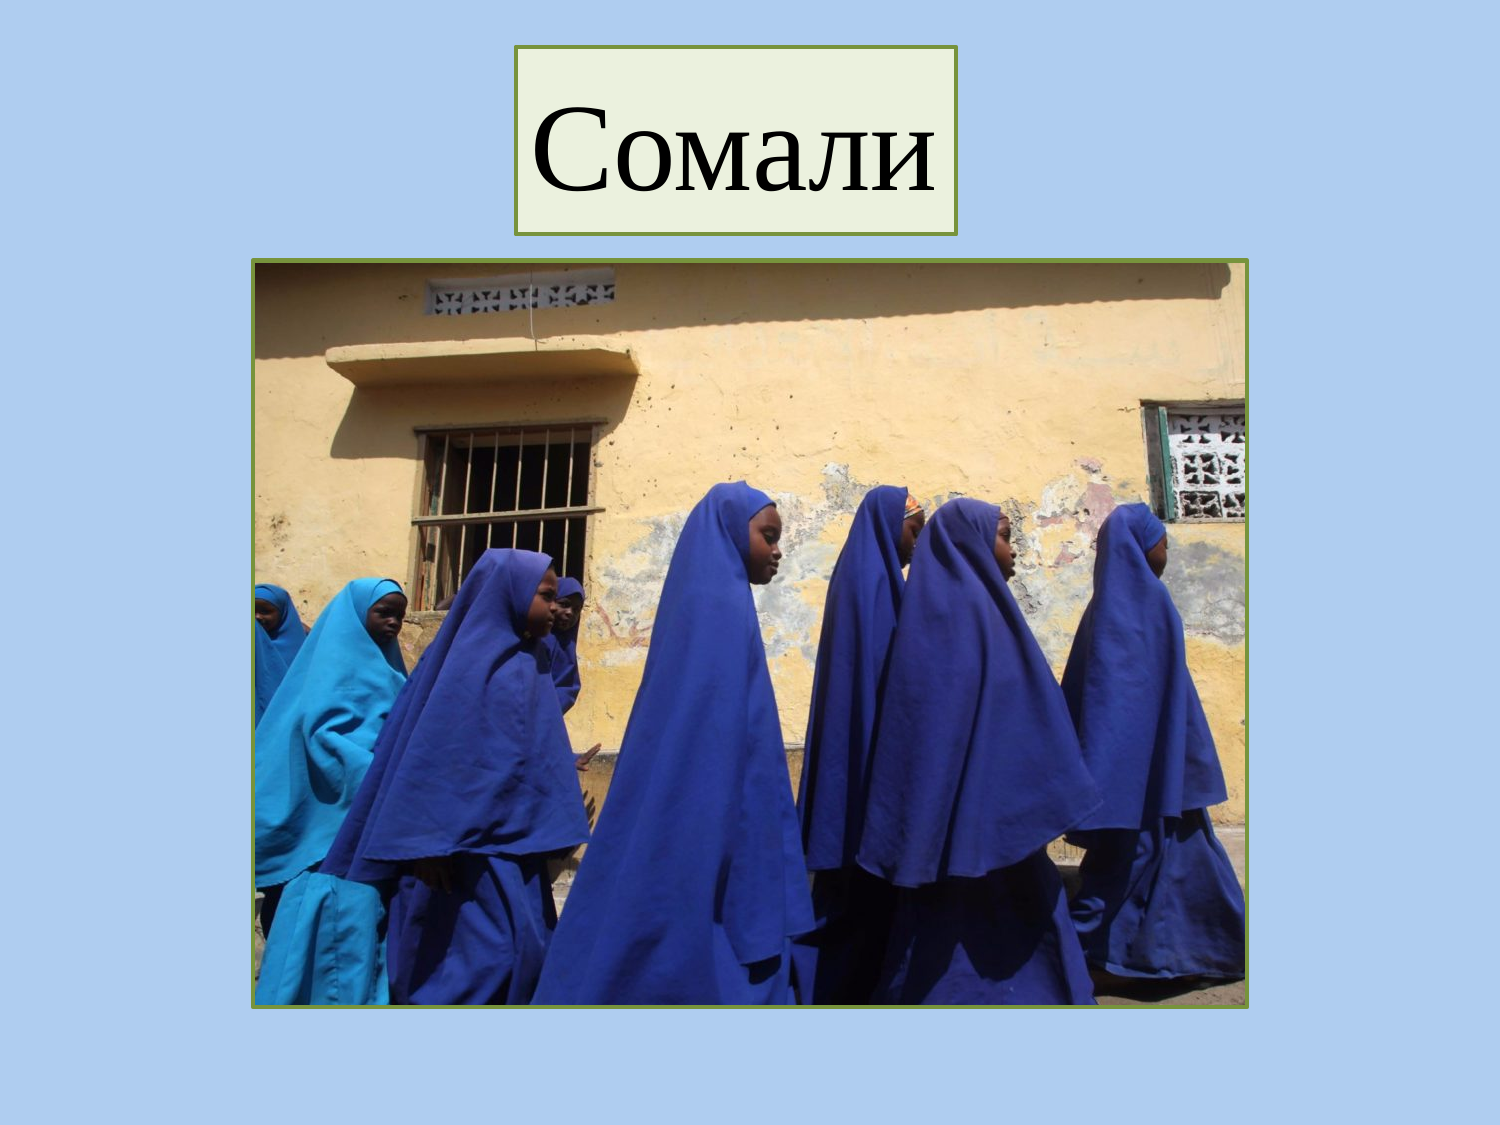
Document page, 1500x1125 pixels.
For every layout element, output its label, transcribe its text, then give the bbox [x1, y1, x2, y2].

title Сомали [515, 46, 957, 235]
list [254, 262, 1246, 1006]
